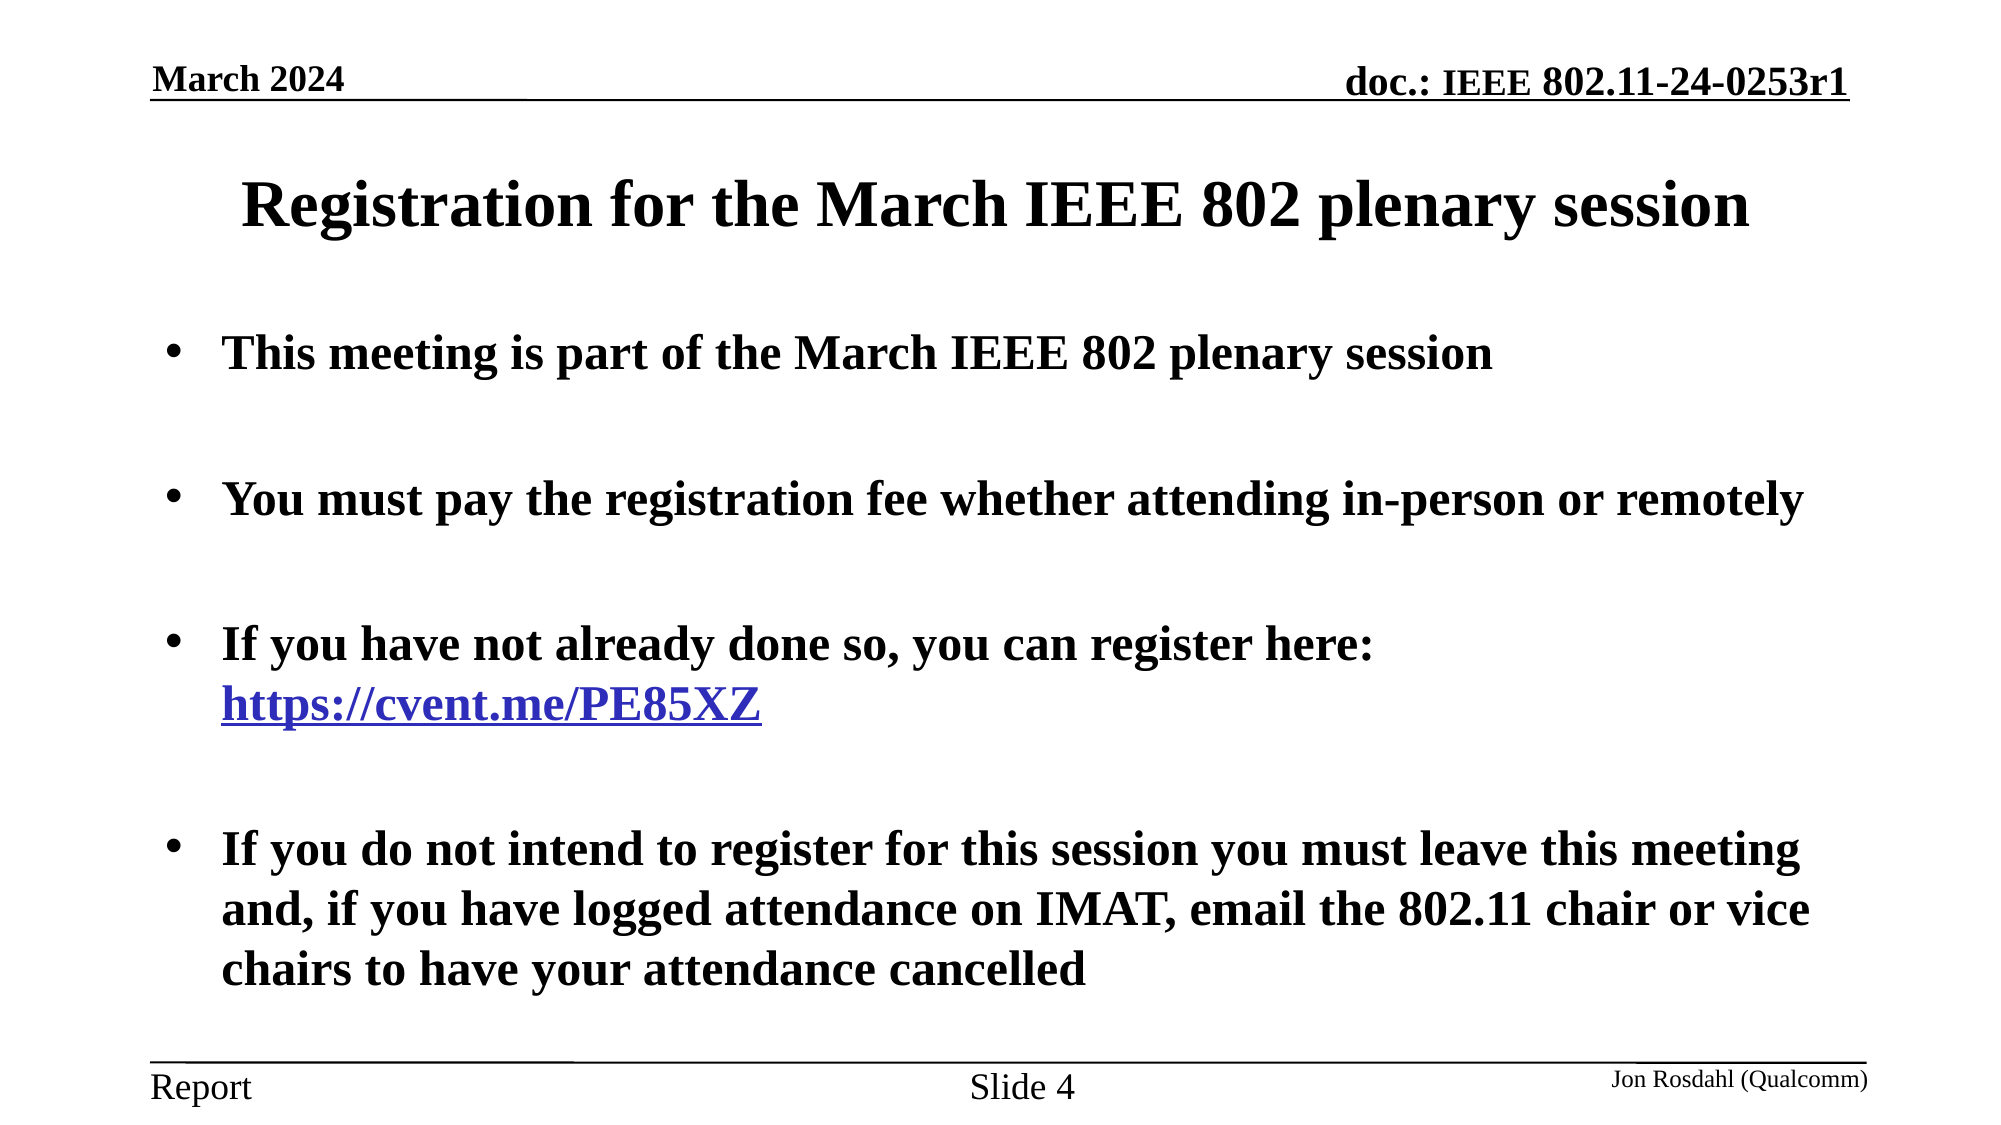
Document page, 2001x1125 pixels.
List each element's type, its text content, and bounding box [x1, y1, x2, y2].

slide_number Slide 4 [950, 1061, 1095, 1125]
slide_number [152, 54, 563, 100]
list This meeting is part of the March IEEE 802 plenary session You must pay the registration fee whether attending in-person or remotely If you have not already done so, you can register here: https://cvent.me/PE85XZ If you do not intend to register for this session you must leave this meeting and, if you have logged attendance on IMAT, email the 802.11 chair or vice chairs to have your attendance cancelled [149, 312, 1850, 1063]
footer Jon Rosdahl (Qualcomm) [1171, 1061, 1869, 1093]
title Registration for the March IEEE 802 plenary session [124, 112, 1869, 288]
